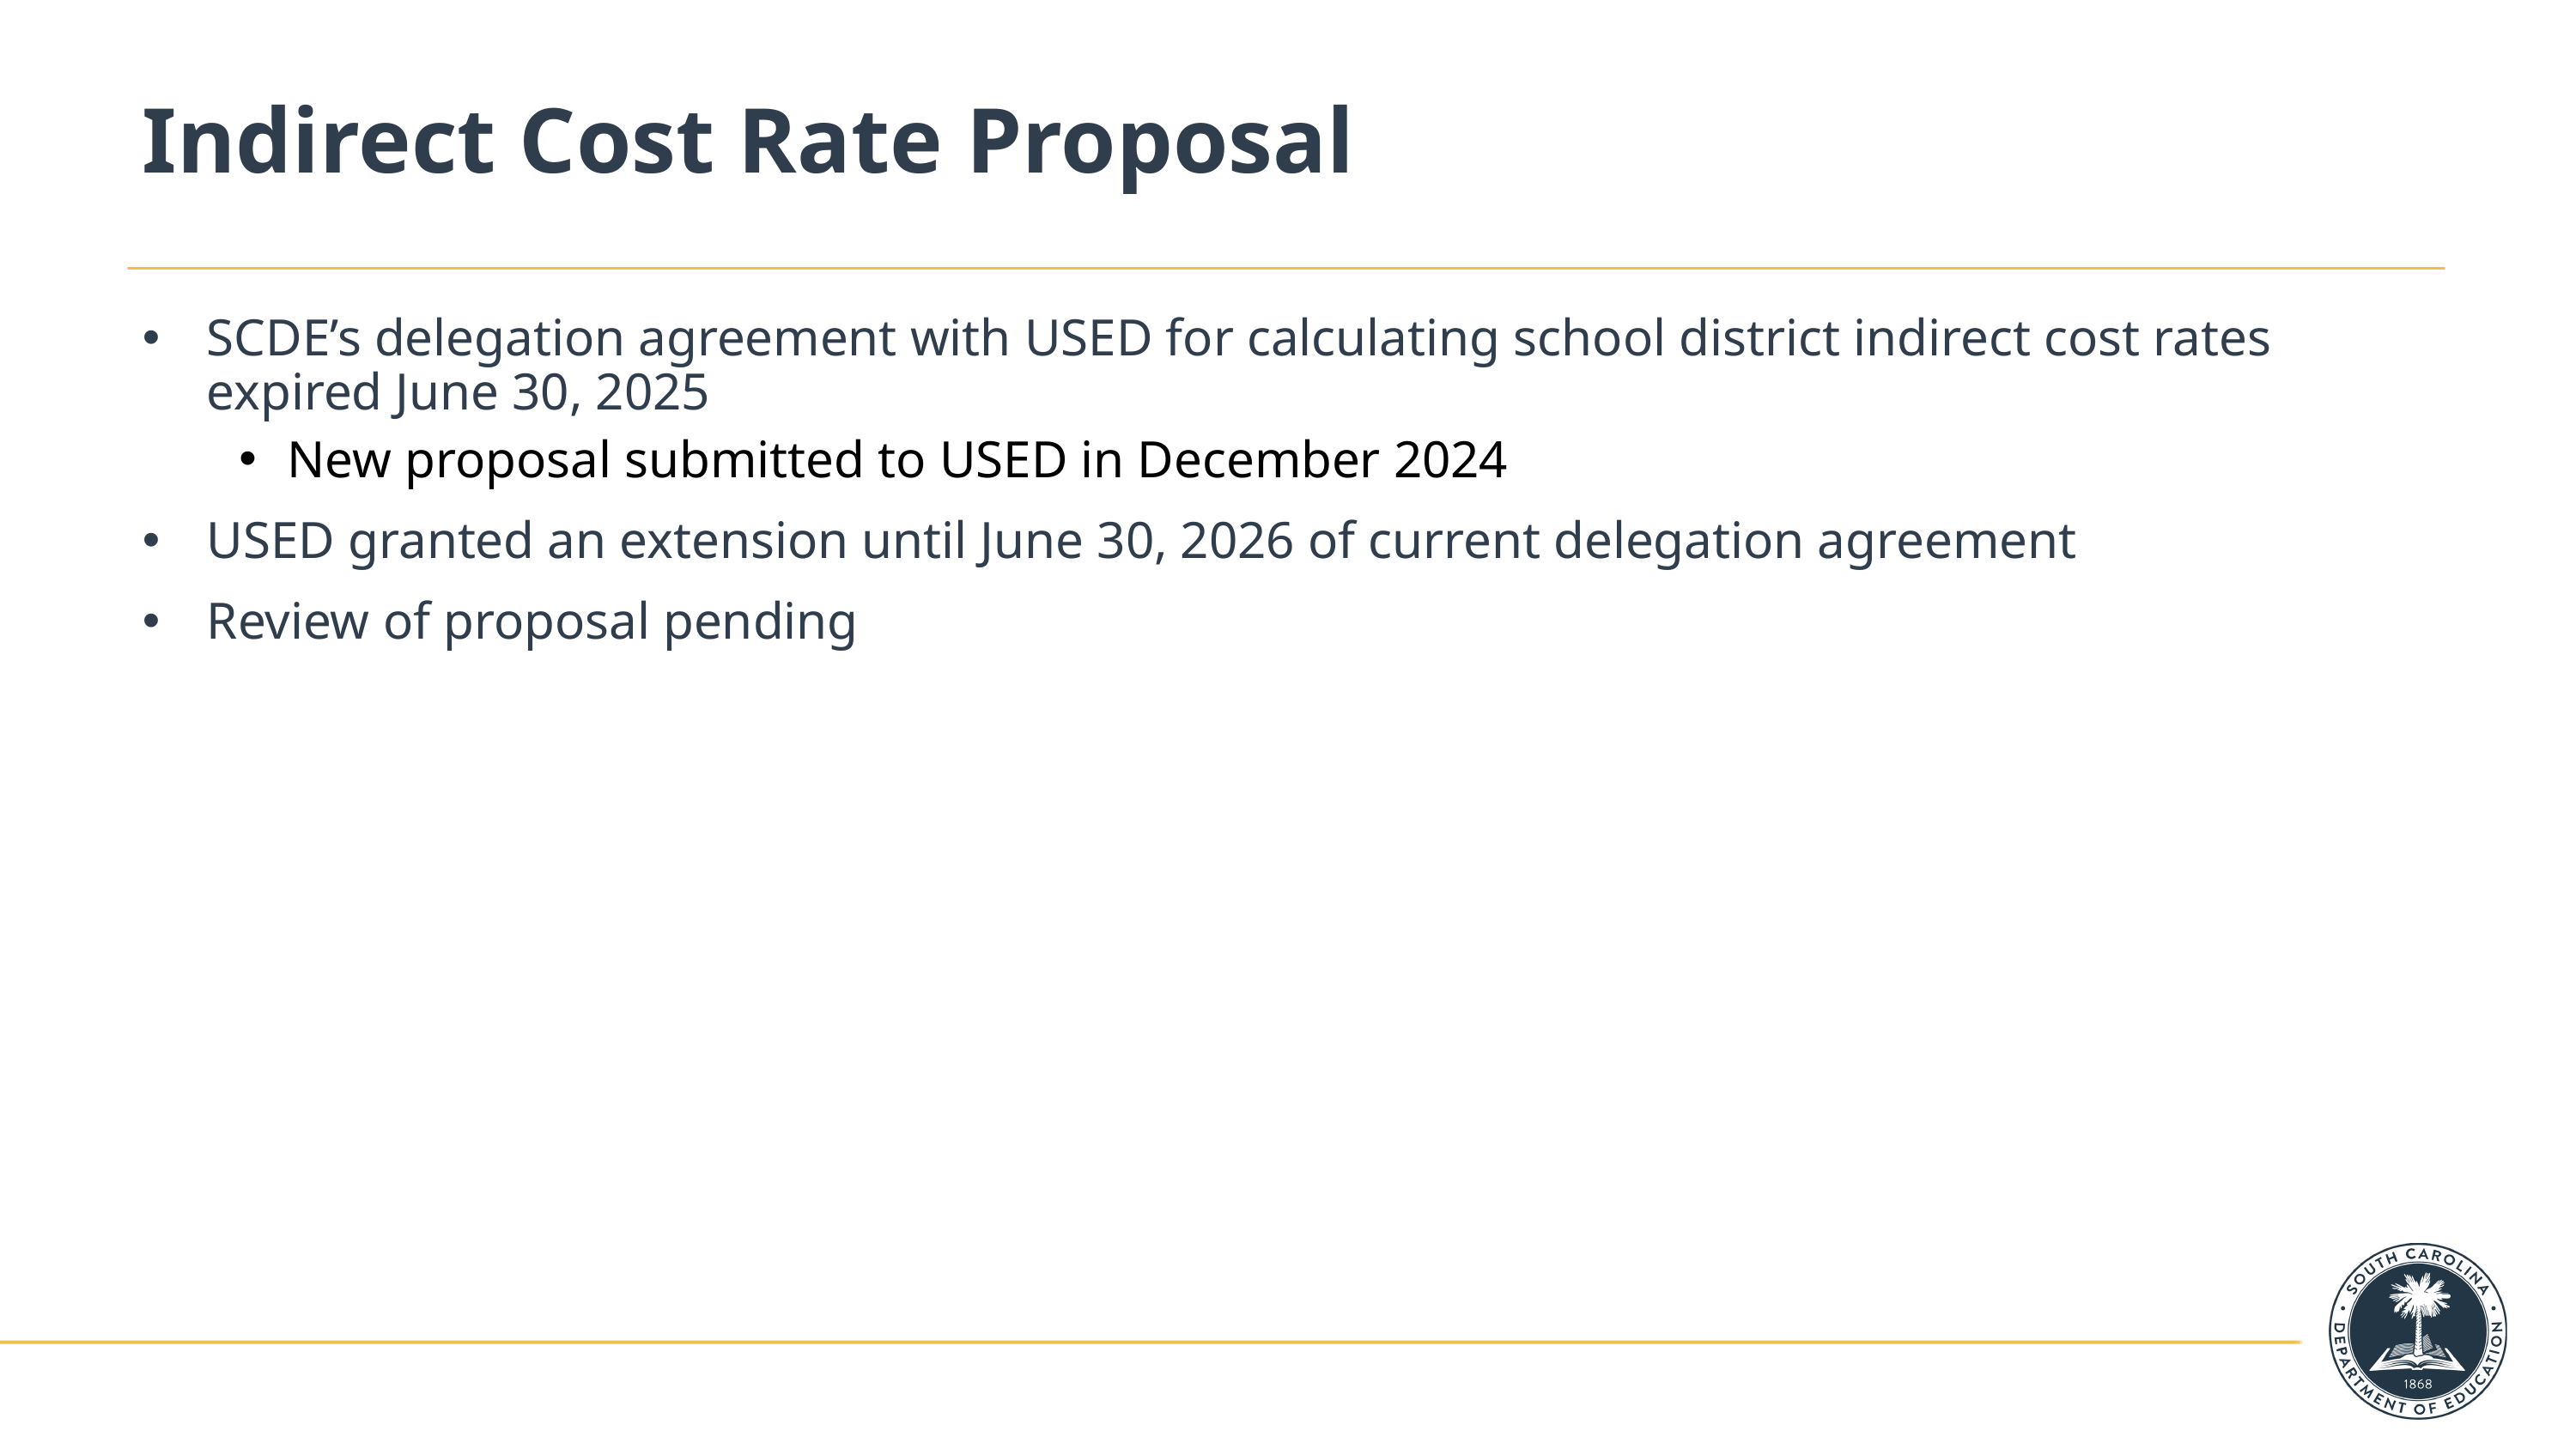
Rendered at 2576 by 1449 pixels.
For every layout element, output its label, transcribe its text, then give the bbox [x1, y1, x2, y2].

title Indirect Cost Rate Proposal [129, 76, 2447, 232]
list SCDE’s delegation agreement with USED for calculating school district indirect cost rates expired June 30, 2025 New proposal submitted to USED in December 2024 USED granted an extension until June 30, 2026 of current delegation agreement Review of proposal pending [129, 306, 2447, 1149]
picture [2329, 1243, 2507, 1420]
